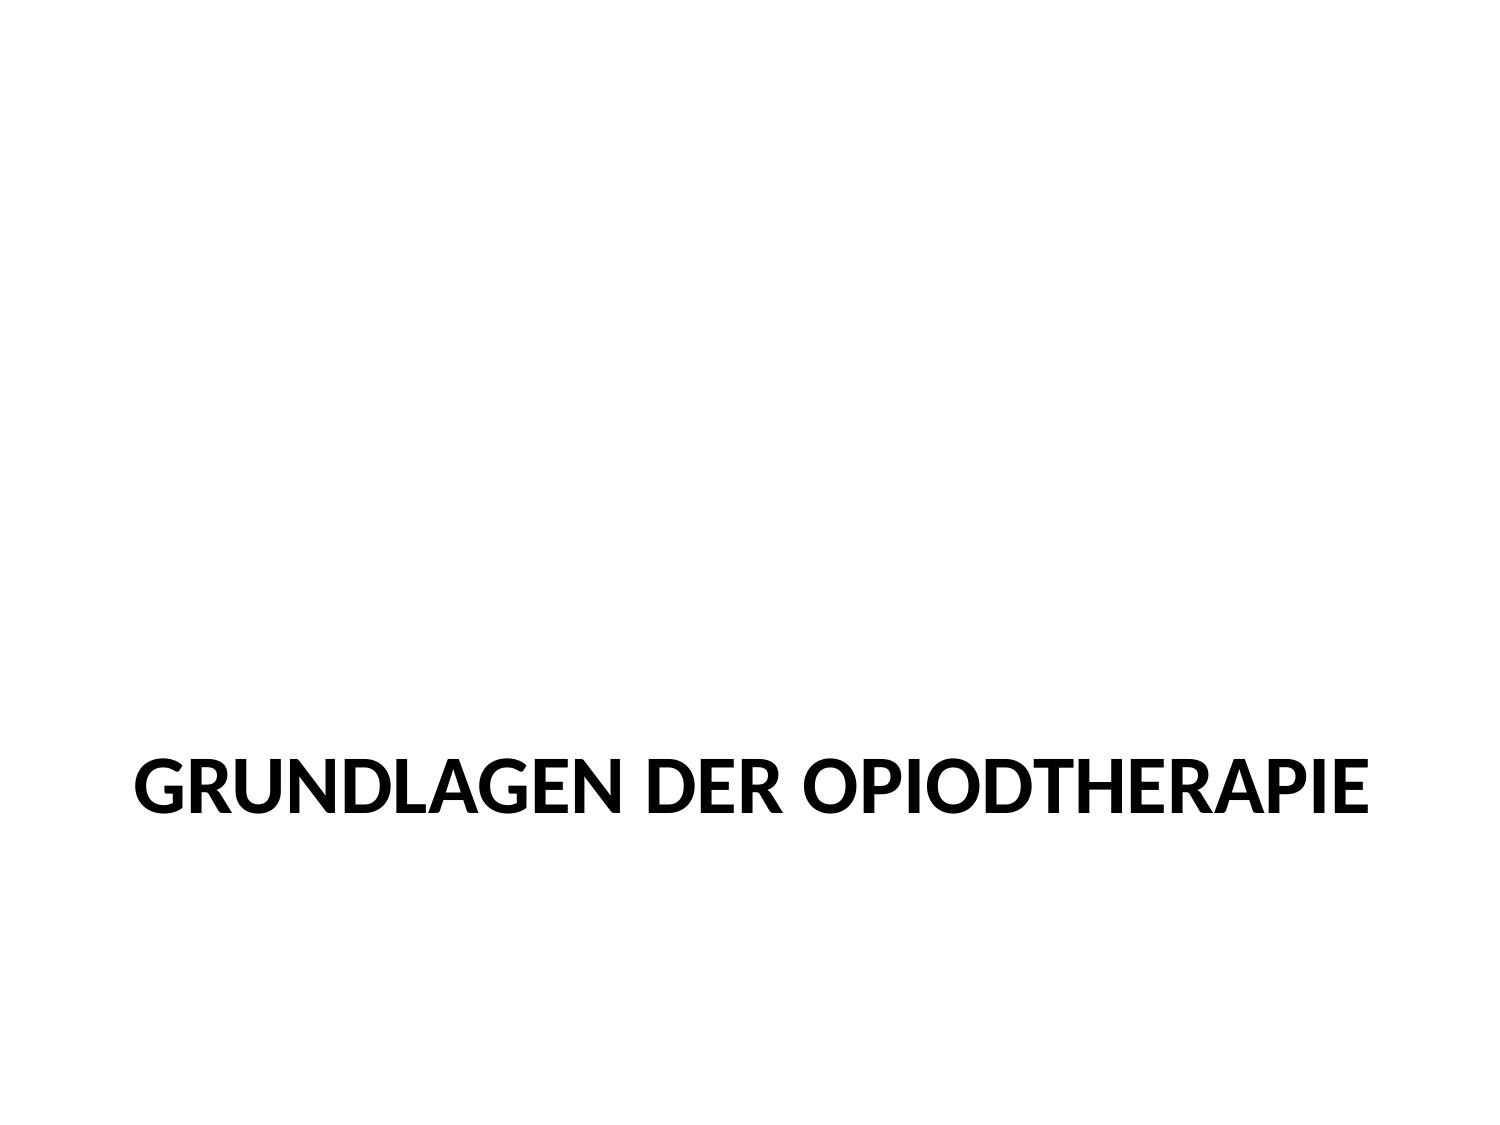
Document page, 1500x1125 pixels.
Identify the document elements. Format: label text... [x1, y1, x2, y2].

title Grundlagen Der Opiodtherapie [118, 722, 1394, 947]
